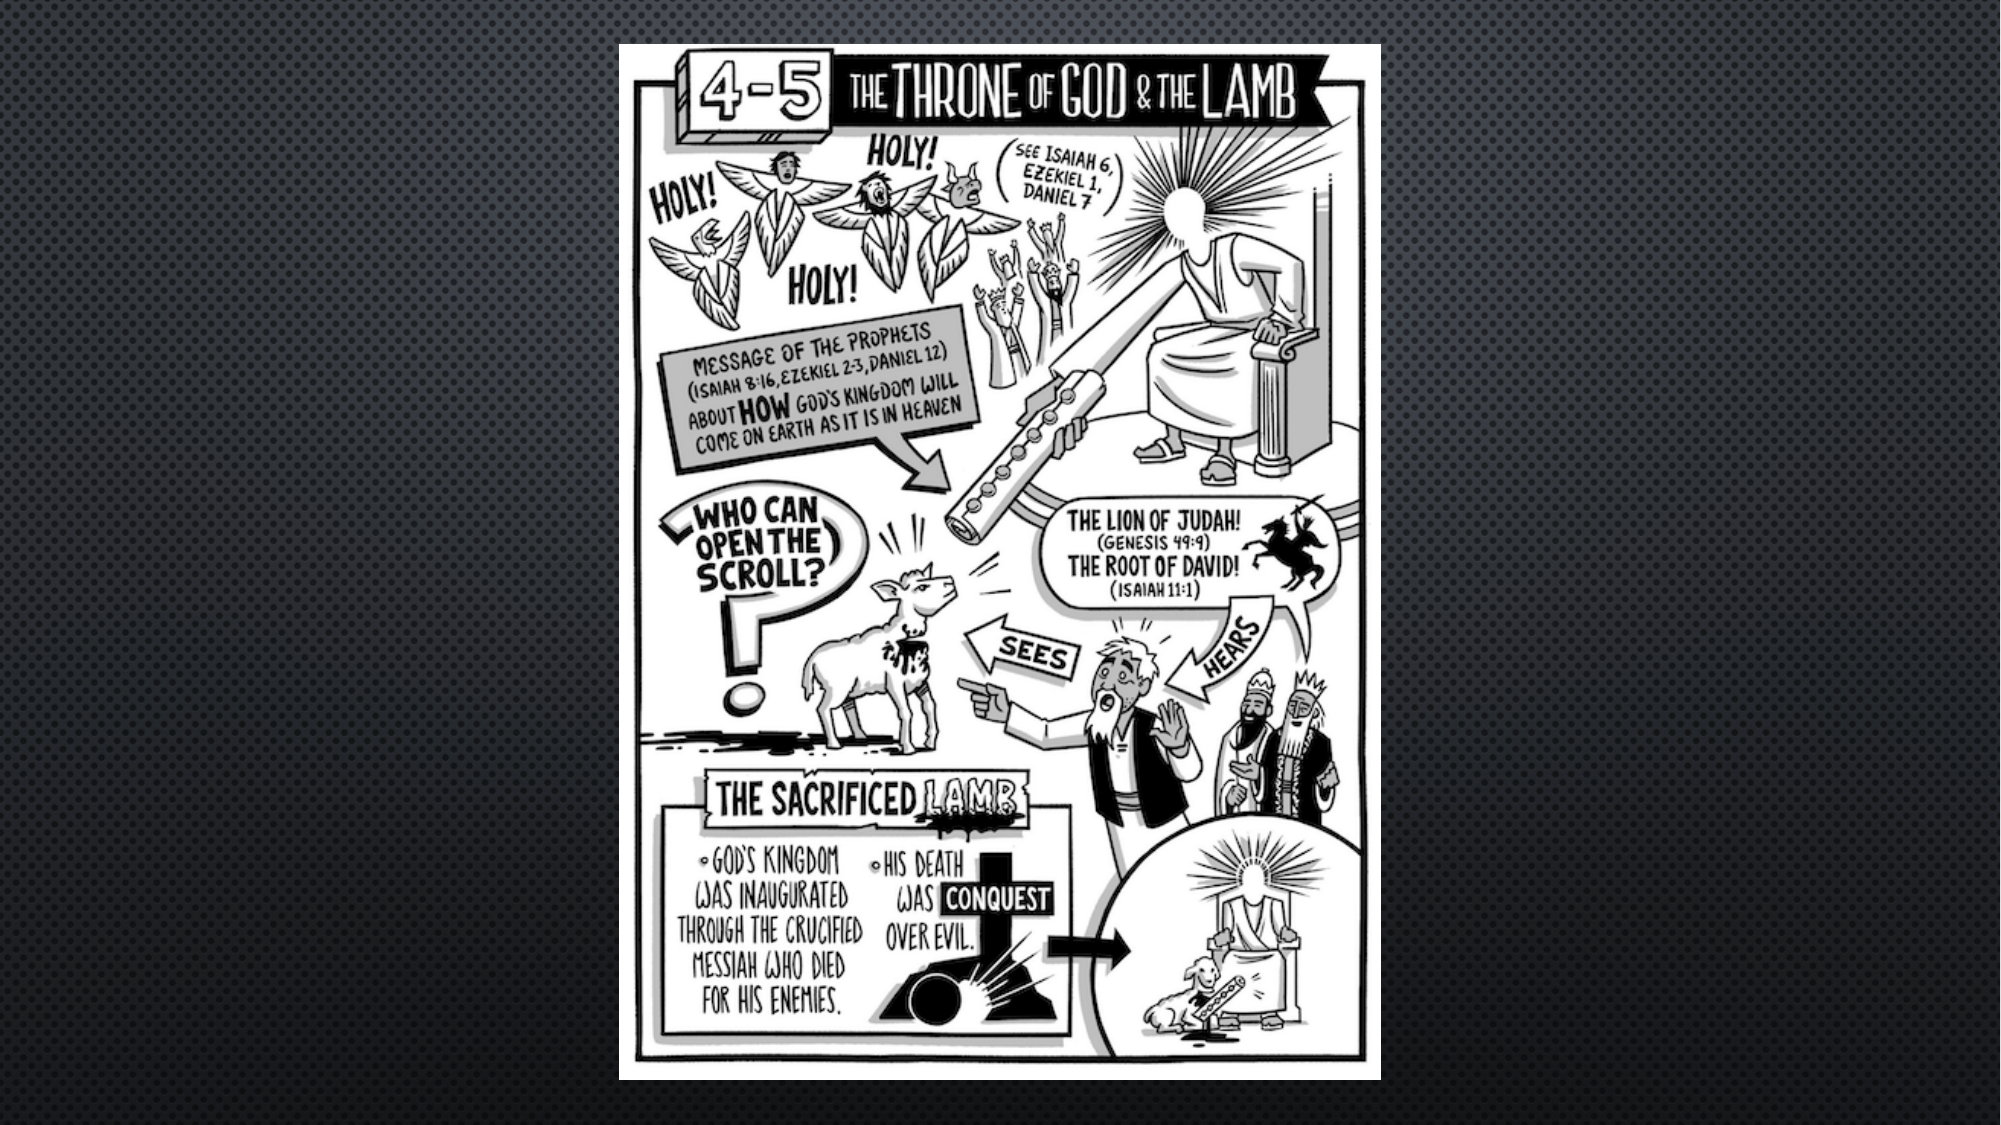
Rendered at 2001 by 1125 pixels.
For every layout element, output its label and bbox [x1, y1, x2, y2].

picture [619, 44, 1381, 1081]
